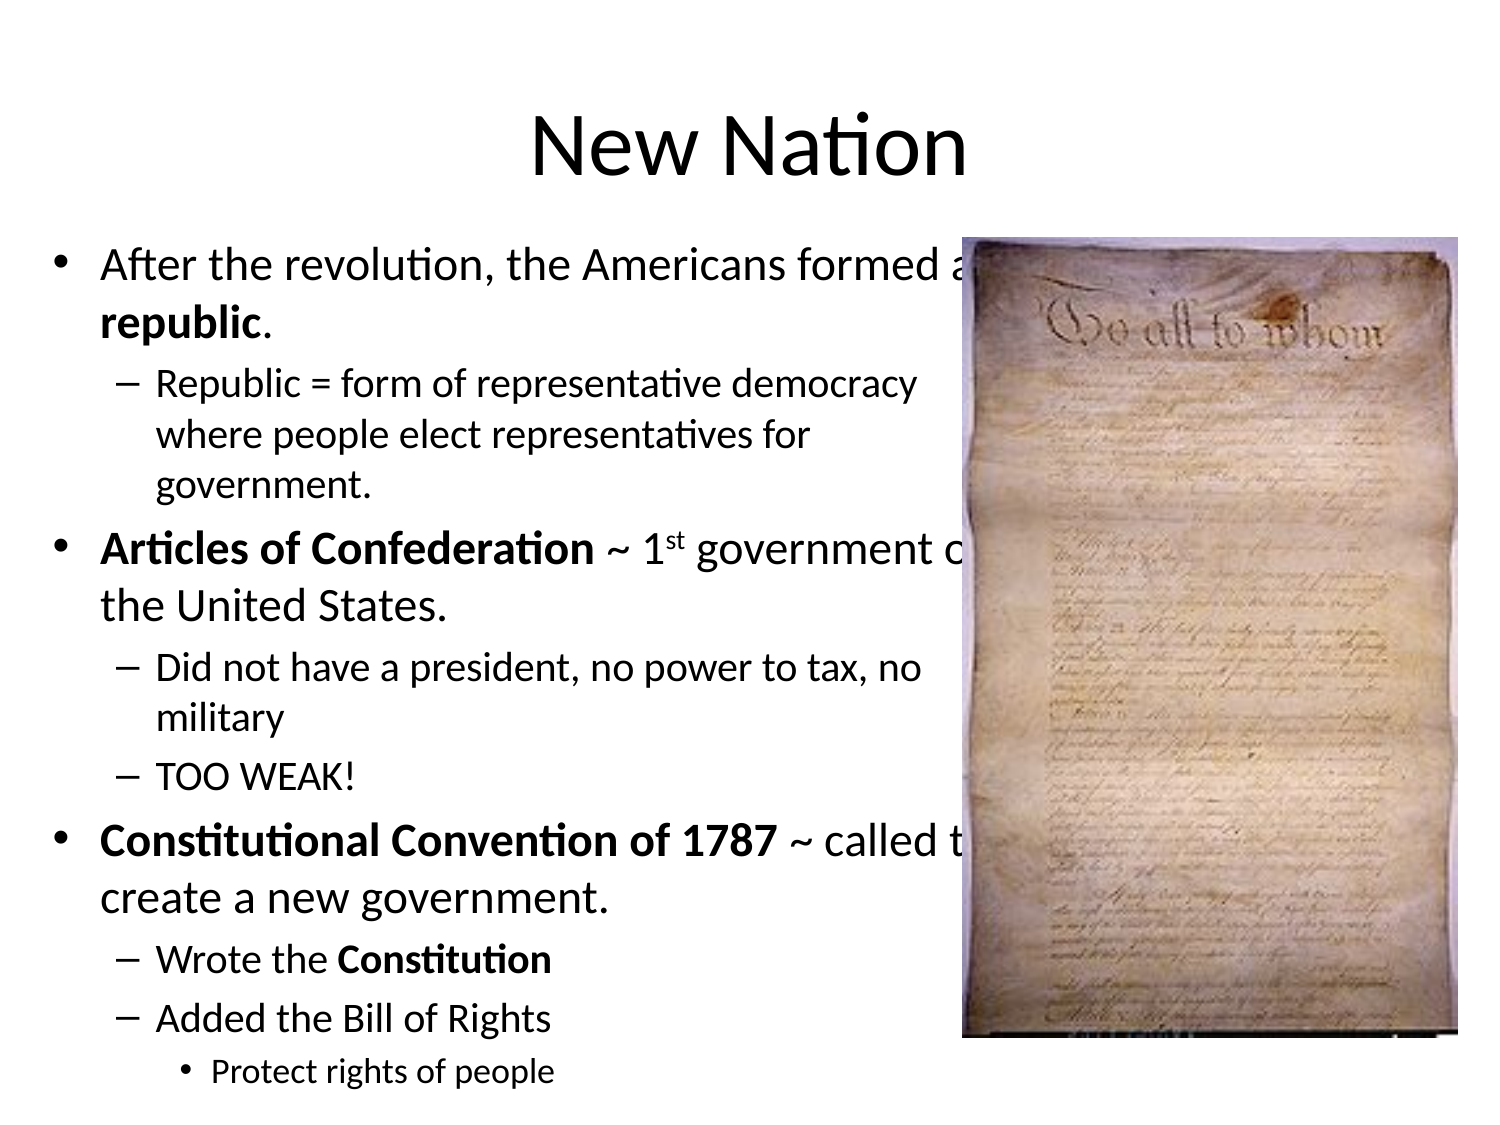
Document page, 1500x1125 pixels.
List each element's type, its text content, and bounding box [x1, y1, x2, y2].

picture [962, 237, 1458, 1038]
list After the revolution, the Americans formed a republic. Republic = form of representative democracy where people elect representatives for government. Articles of Confederation ~ 1st government of the United States. Did not have a president, no power to tax, no military TOO WEAK! Constitutional Convention of 1787 ~ called to create a new government. Wrote the Constitution Added the Bill of Rights Protect rights of people [37, 224, 1025, 1100]
title New Nation [75, 45, 1425, 233]
